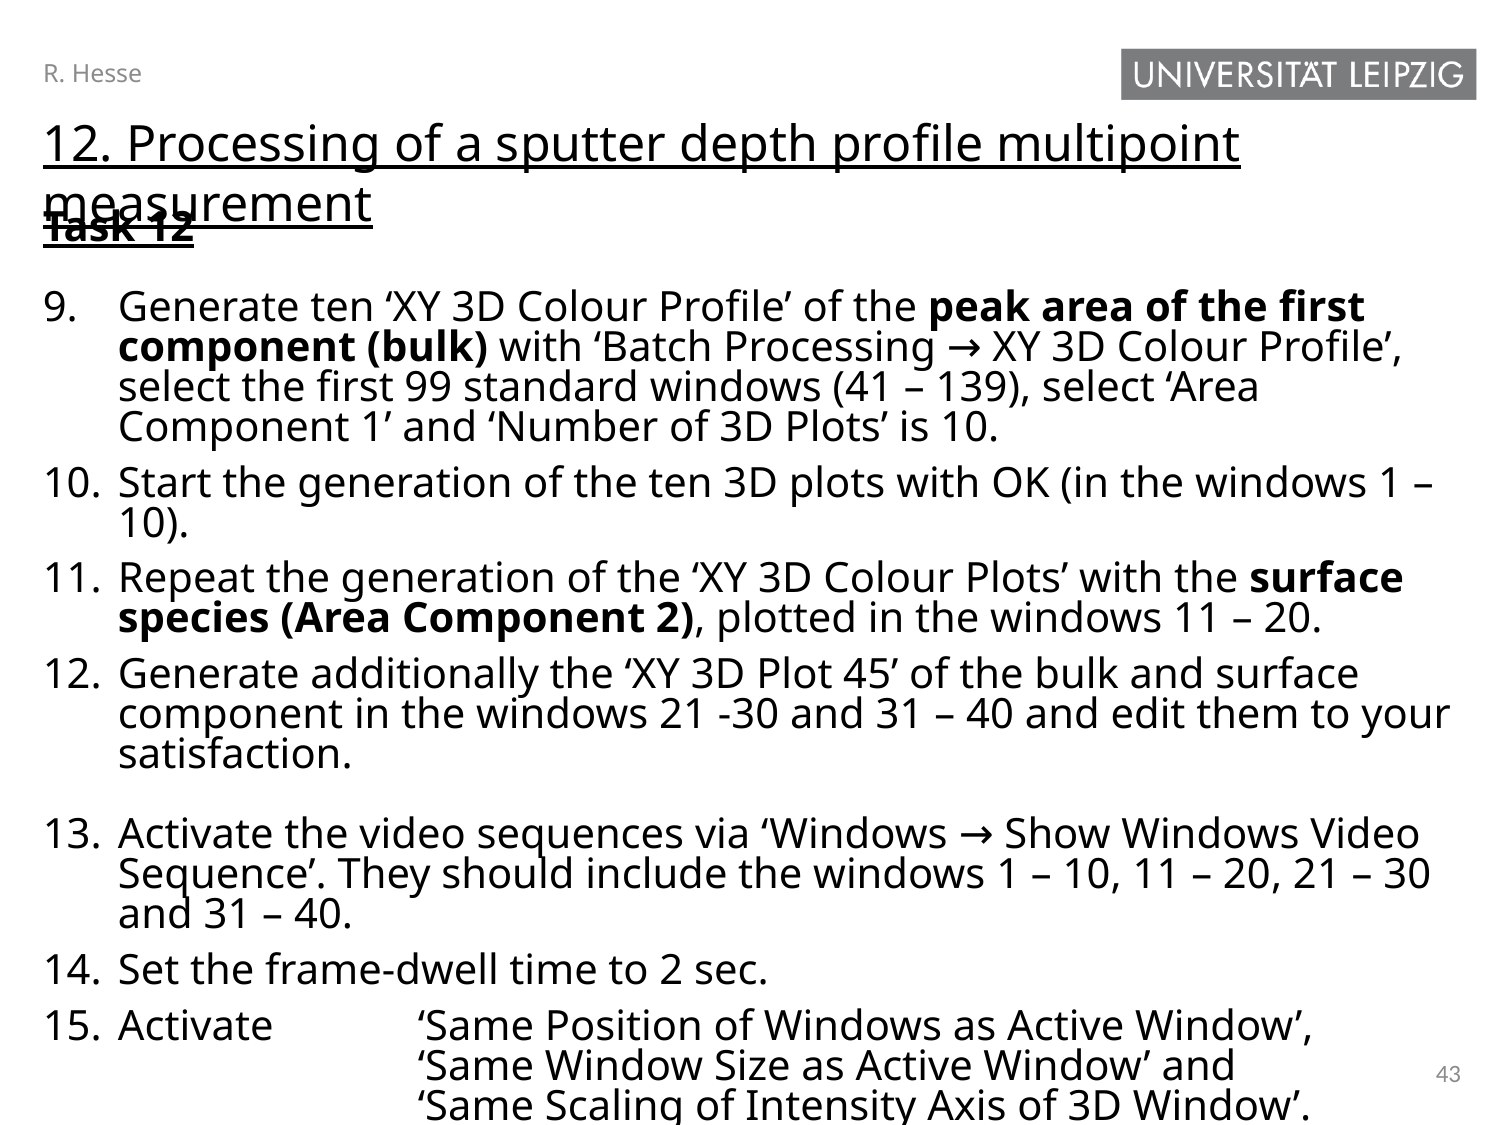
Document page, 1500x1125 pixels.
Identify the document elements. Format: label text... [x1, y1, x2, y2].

footer R. Hesse [28, 44, 1410, 104]
picture [1410, 48, 1477, 100]
text_box 12. Processing of a sputter depth profile multipoint measurement [28, 104, 1477, 201]
text_box Task 12 Generate ten ‘XY 3D Colour Profile’ of the peak area of the first component (bulk) with ‘Batch Processing → XY 3D Colour Profile’, select the first 99 standard windows (41 – 139), select ‘Area Component 1’ and ‘Number of 3D Plots’ is 10. Start the generation of the ten 3D plots with OK (in the windows 1 – 10). Repeat the generation of the ‘XY 3D Colour Plots’ with the surface species (Area Component 2), plotted in the windows 11 – 20. Generate additionally the ‘XY 3D Plot 45’ of the bulk and surface component in the windows 21 -30 and 31 – 40 and edit them to your satisfaction. Activate the video sequences via ‘Windows → Show Windows Video Sequence’. They should include the windows 1 – 10, 11 – 20, 21 – 30 and 31 – 40. Set the frame-dwell time to 2 sec. Activate ‘Same Position of Windows as Active Window’, ‘Same Window Size as Active Window’ and ‘Same Scaling of Intensity Axis of 3D Window’. Start the video sequence with OK. [28, 201, 1477, 1125]
